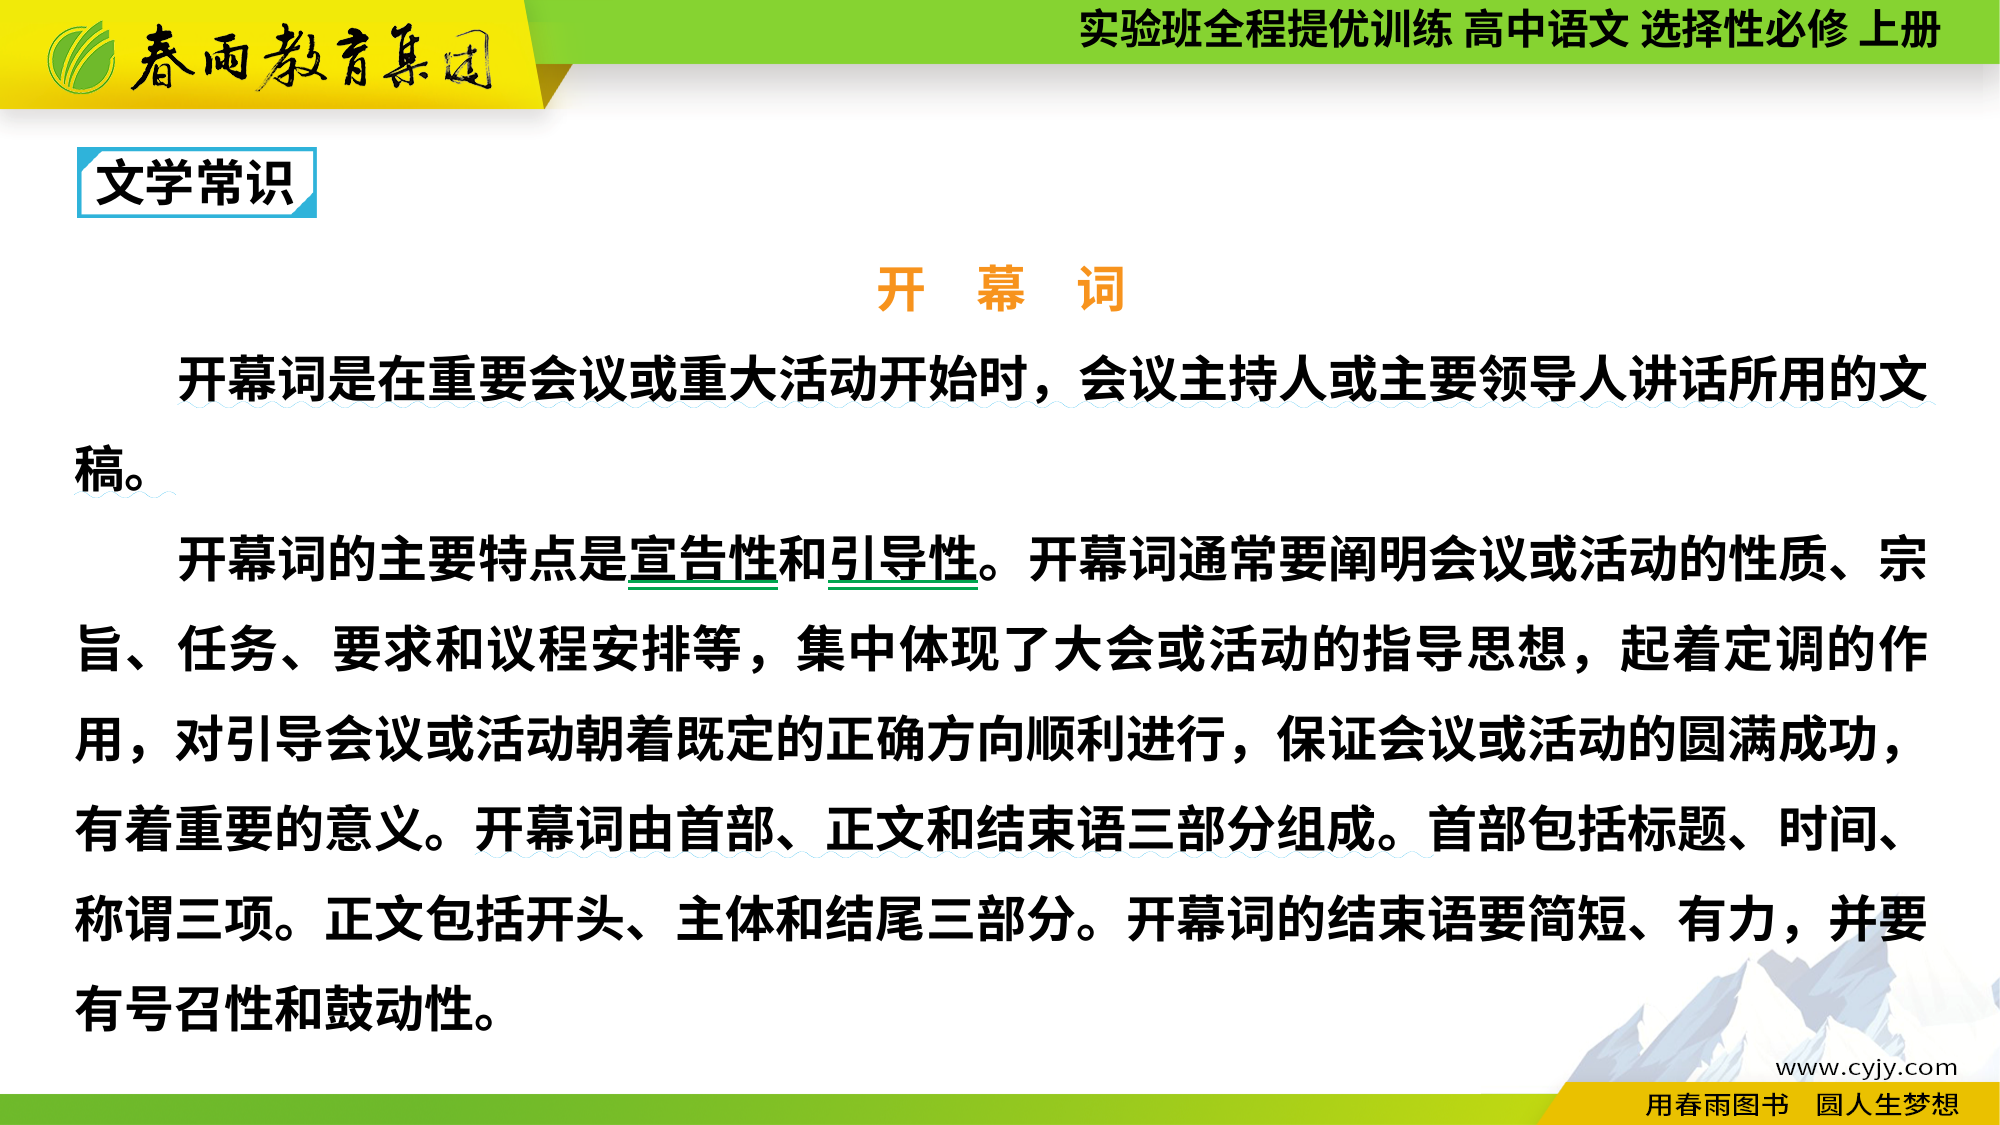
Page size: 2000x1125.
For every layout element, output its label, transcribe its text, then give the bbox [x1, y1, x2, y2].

list 开 幕 词 开幕词是在重要会议或重大活动开始时，会议主持人或主要领导人讲话所用的文稿。 开幕词的主要特点是宣告性和引导性。开幕词通常要阐明会议或活动的性质、宗旨、任务、要求和议程安排等，集中体现了大会或活动的指导思想，起着定调的作用，对引导会议或活动朝着既定的正确方向顺利进行，保证会议或活动的圆满成功，有着重要的意义。开幕词由首部、正文和结束语三部分组成。首部包括标题、时间、称谓三项。正文包括开头、主体和结尾三部分。开幕词的结束语要简短、有力，并要有号召性和鼓动性。 [59, 219, 1944, 1053]
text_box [76, 143, 317, 221]
picture [0, 0, 2000, 1125]
